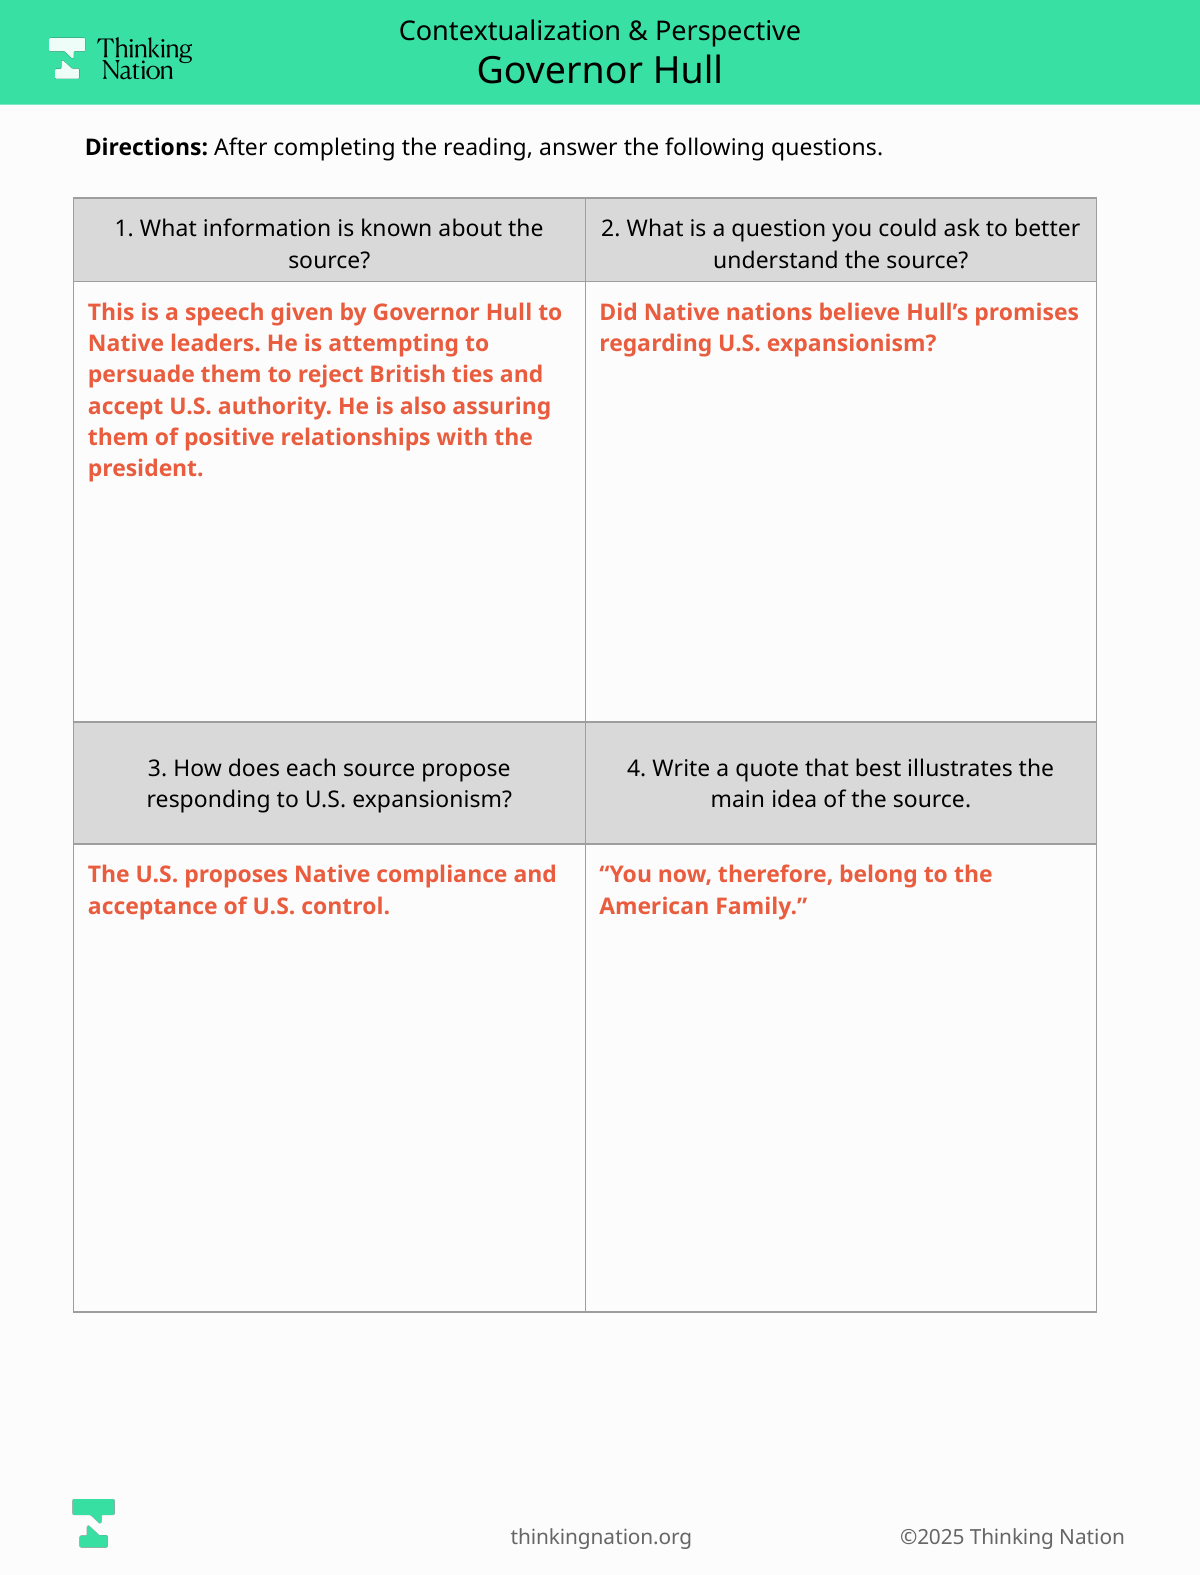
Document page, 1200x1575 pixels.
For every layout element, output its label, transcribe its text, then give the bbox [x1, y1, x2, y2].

text_box Directions: After completing the reading, answer the following questions. [70, 118, 1130, 174]
table_cell 4. Write a quote that best illustrates the main idea of the source. [586, 723, 1096, 843]
picture [59, 1489, 127, 1557]
picture [33, 23, 197, 93]
table_cell Did Native nations believe Hull’s promises regarding U.S. expansionism? [586, 282, 1096, 721]
text_box thinkingnation.org [459, 1509, 744, 1558]
table_cell The U.S. proposes Native compliance and acceptance of U.S. control. [74, 845, 585, 1311]
table_header 2. What is a question you could ask to better understand the source? [586, 199, 1096, 281]
text_box Contextualization & Perspective Governor Hull [0, 0, 1200, 105]
table_cell This is a speech given by Governor Hull to Native leaders. He is attempting to persuade them to reject British ties and accept U.S. authority. He is also assuring them of positive relationships with the president. [74, 282, 585, 721]
table_cell 3. How does each source propose responding to U.S. expansionism? [74, 723, 585, 843]
text_box ©2025 Thinking Nation [855, 1509, 1140, 1558]
table_header 1. What information is known about the source? [74, 199, 585, 281]
table_cell “You now, therefore, belong to the American Family.” [586, 845, 1096, 1311]
